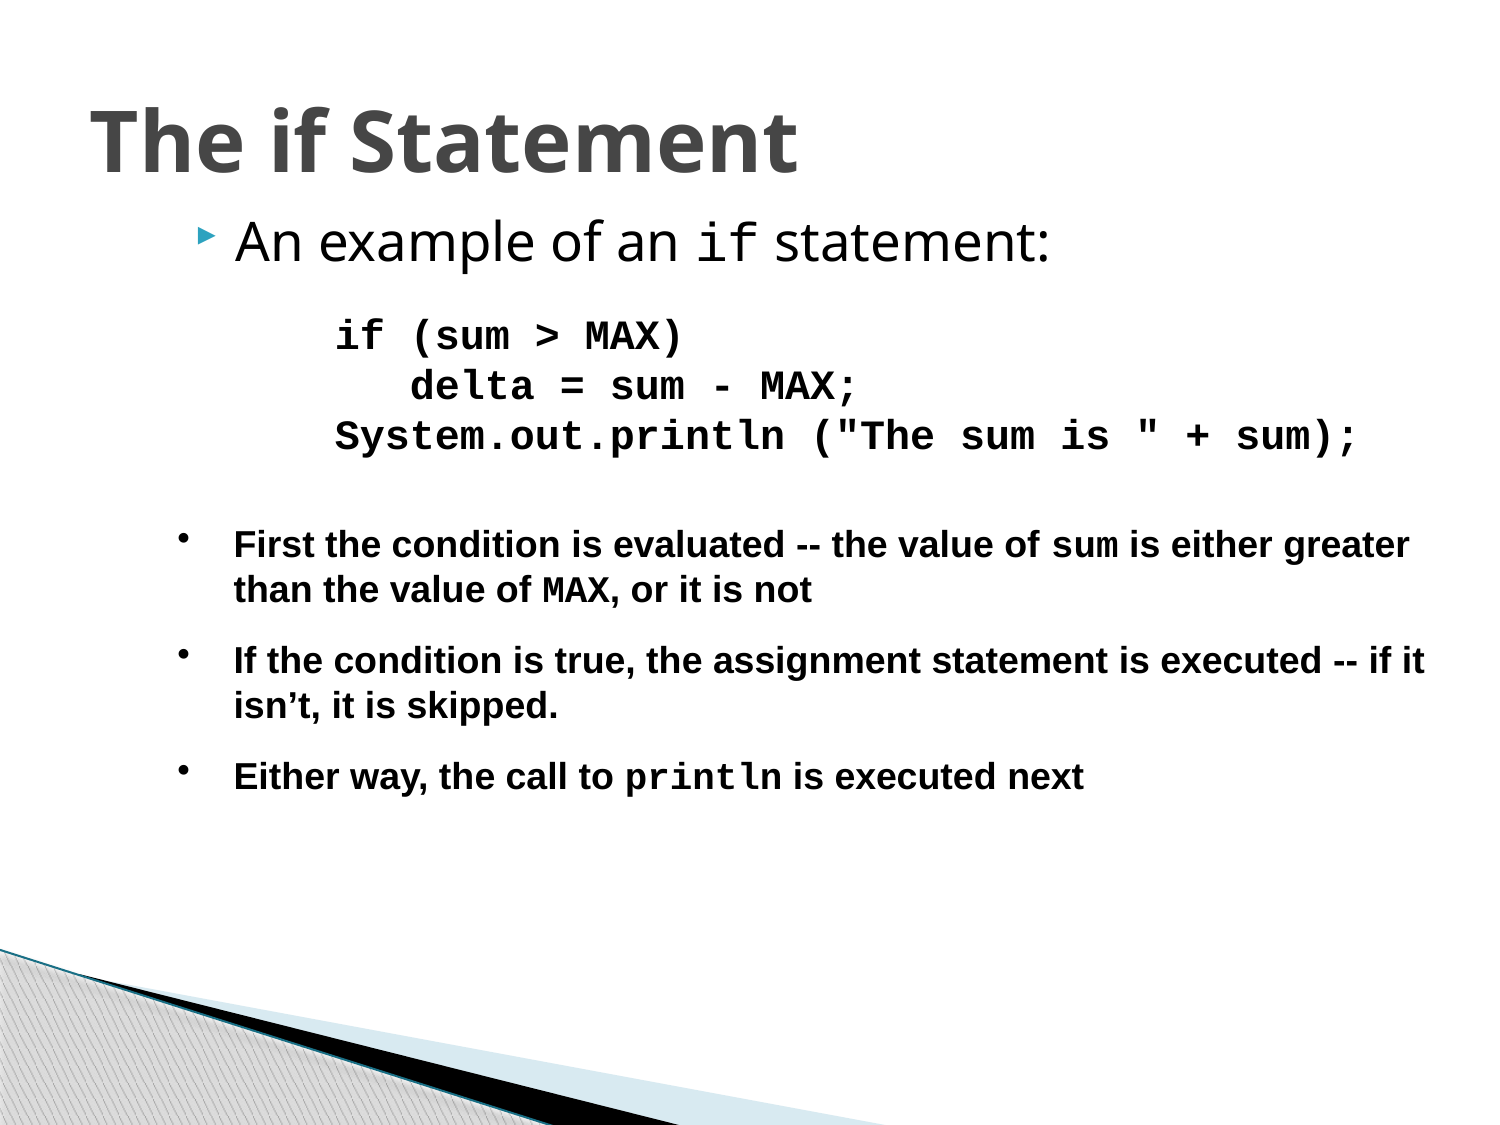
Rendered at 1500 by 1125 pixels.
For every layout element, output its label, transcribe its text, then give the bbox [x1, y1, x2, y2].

text_box if (sum > MAX) delta = sum - MAX; System.out.println ("The sum is " + sum); [319, 300, 1375, 465]
text_box First the condition is evaluated -- the value of sum is either greater than the value of MAX, or it is not If the condition is true, the assignment statement is executed -- if it isn’t, it is skipped. Either way, the call to println is executed next [162, 512, 1450, 1013]
title The if Statement [75, 45, 1425, 233]
list An example of an if statement: [162, 200, 1463, 281]
